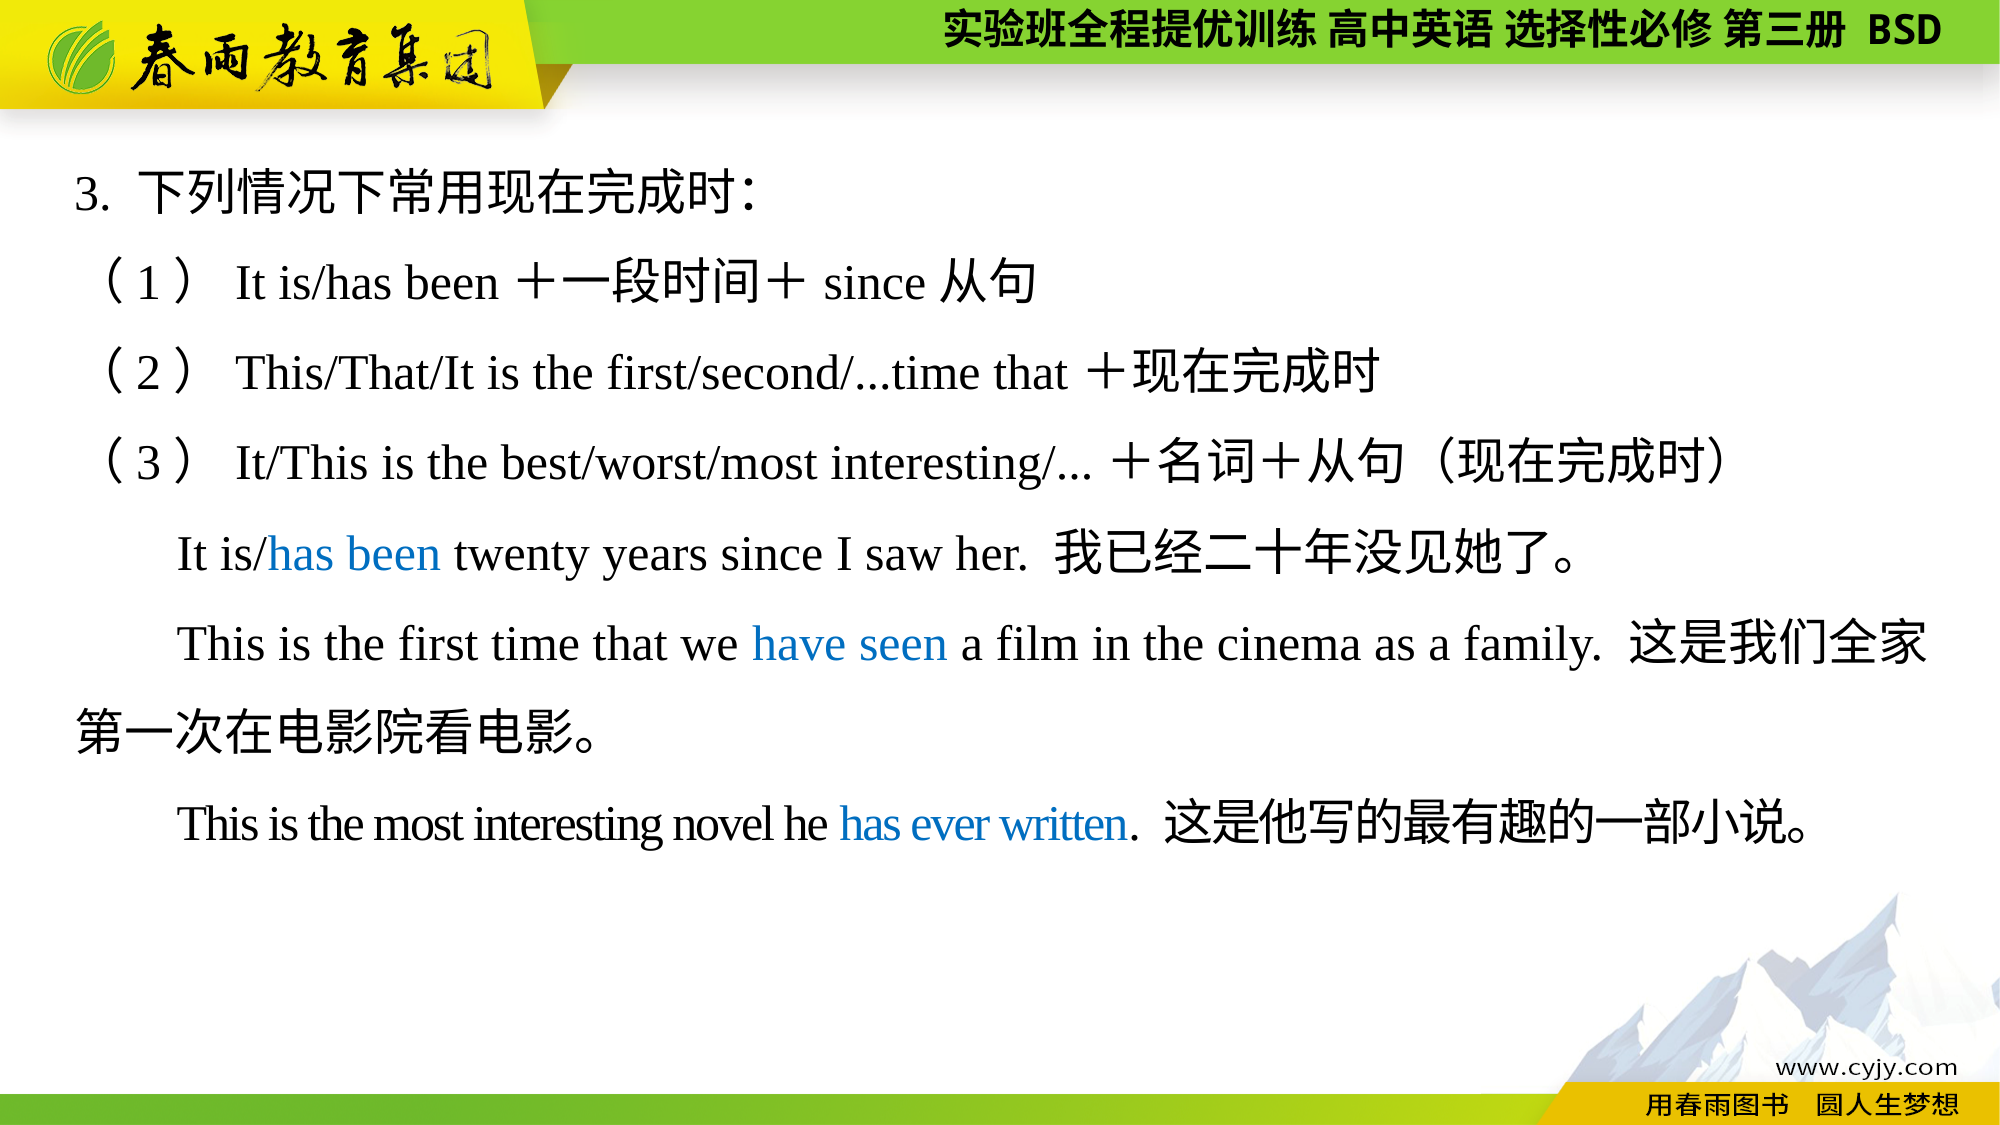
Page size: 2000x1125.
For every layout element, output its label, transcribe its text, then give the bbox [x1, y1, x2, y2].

picture [0, 0, 2000, 1125]
list 3. 下列情况下常用现在完成时： （1）It is/has been＋一段时间＋since从句 （2）This/That/It is the first/second/...time that＋现在完成时 （3）It/This is the best/worst/most interesting/...＋名词＋从句（现在完成时） It is/has been twenty years since I saw her. 我已经二十年没见她了。 This is the first time that we have seen a film in the cinema as a family. 这是我们全家第一次在电影院看电影。 This is the most interesting novel he has ever written. 这是他写的最有趣的一部小说。 [59, 122, 1944, 865]
